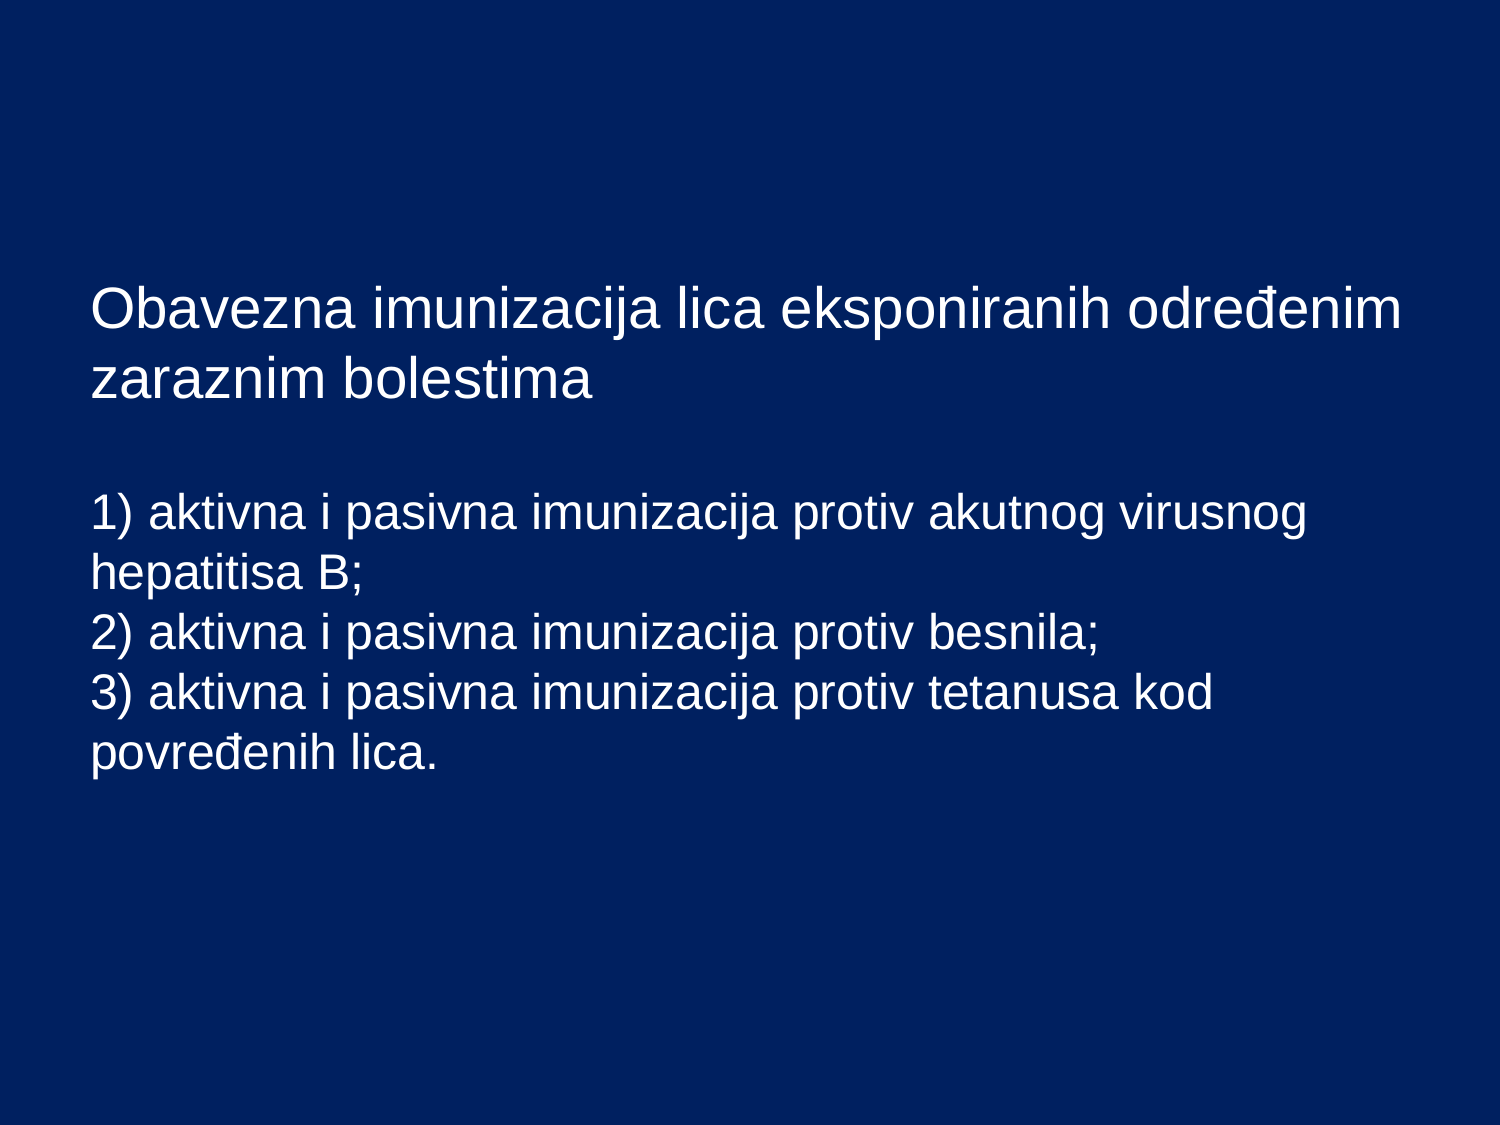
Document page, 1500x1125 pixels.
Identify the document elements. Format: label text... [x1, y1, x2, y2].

title Obavezna imunizacija lica eksponiranih određenim zaraznim bolestima 1) aktivna i pasivna imunizacija protiv akutnog virusnog hepatitisa B; 2) aktivna i pasivna imunizacija protiv besnila; 3) aktivna i pasivna imunizacija protiv tetanusa kod povređenih lica. [75, 112, 1425, 938]
